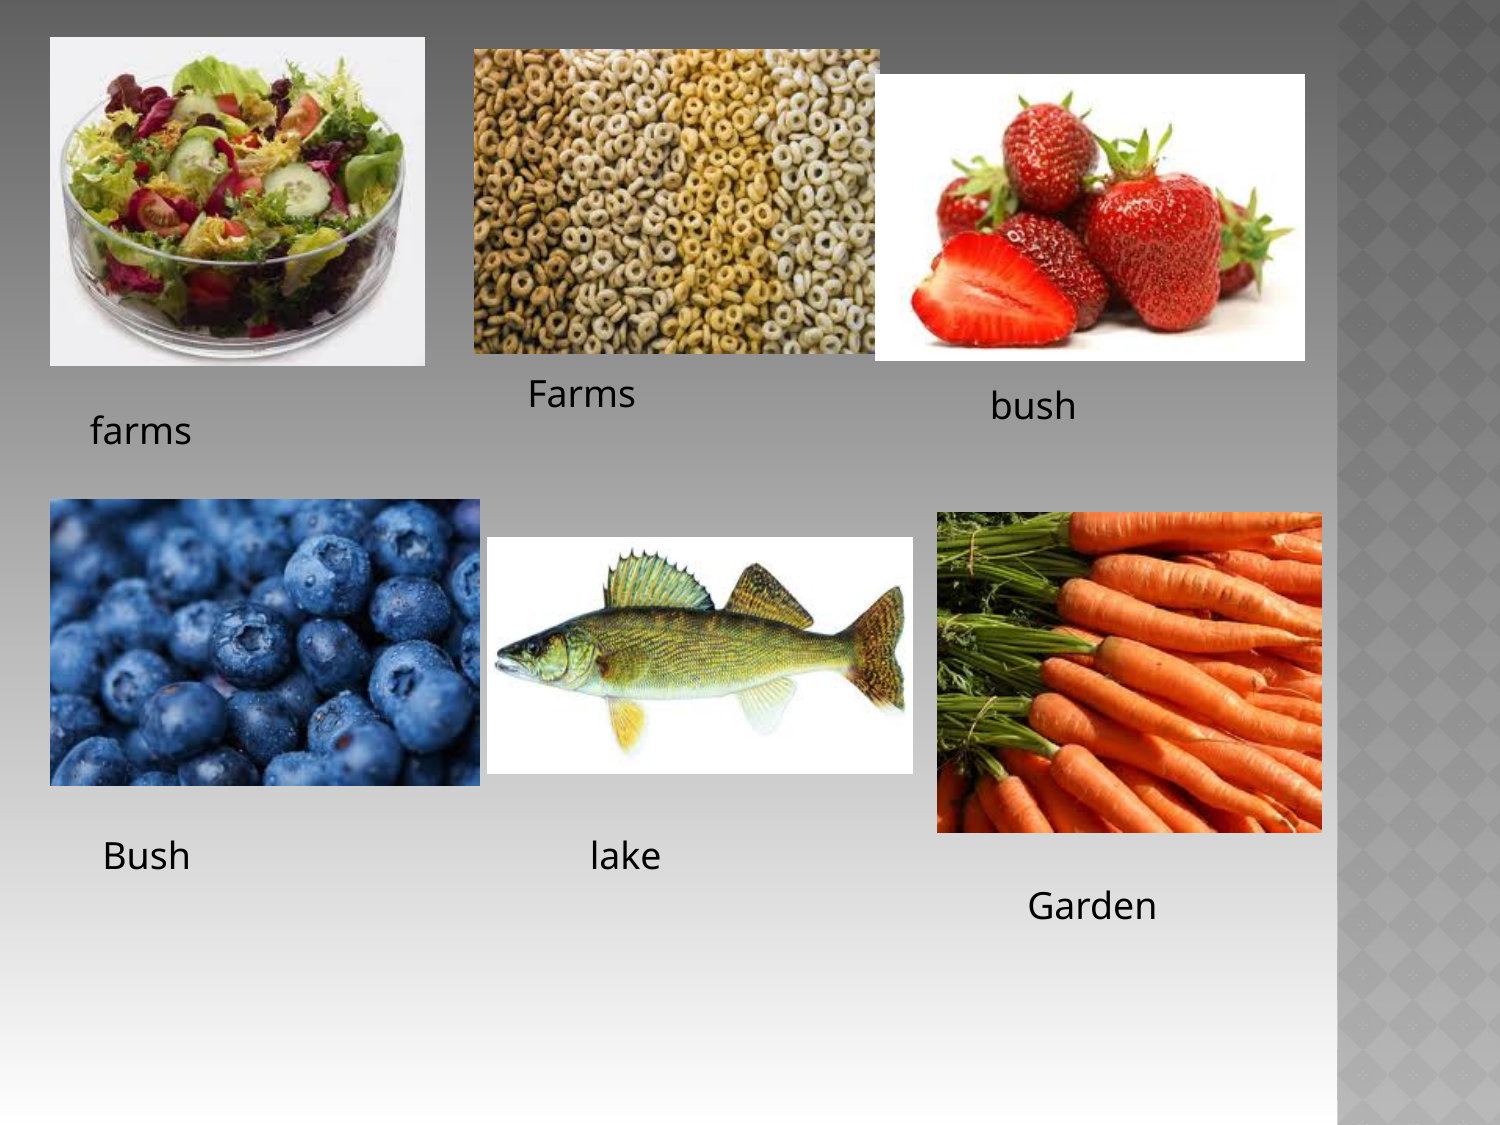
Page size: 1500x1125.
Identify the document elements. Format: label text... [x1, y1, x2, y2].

picture [49, 36, 426, 366]
text_box lake [575, 824, 988, 885]
text_box Farms [512, 364, 913, 423]
picture [49, 499, 481, 787]
picture [487, 537, 913, 774]
text_box Garden [1012, 874, 1350, 935]
picture [937, 511, 1323, 834]
text_box farms [75, 399, 413, 460]
text_box Bush [87, 824, 363, 885]
text_box bush [975, 374, 1388, 435]
picture [474, 49, 1306, 362]
